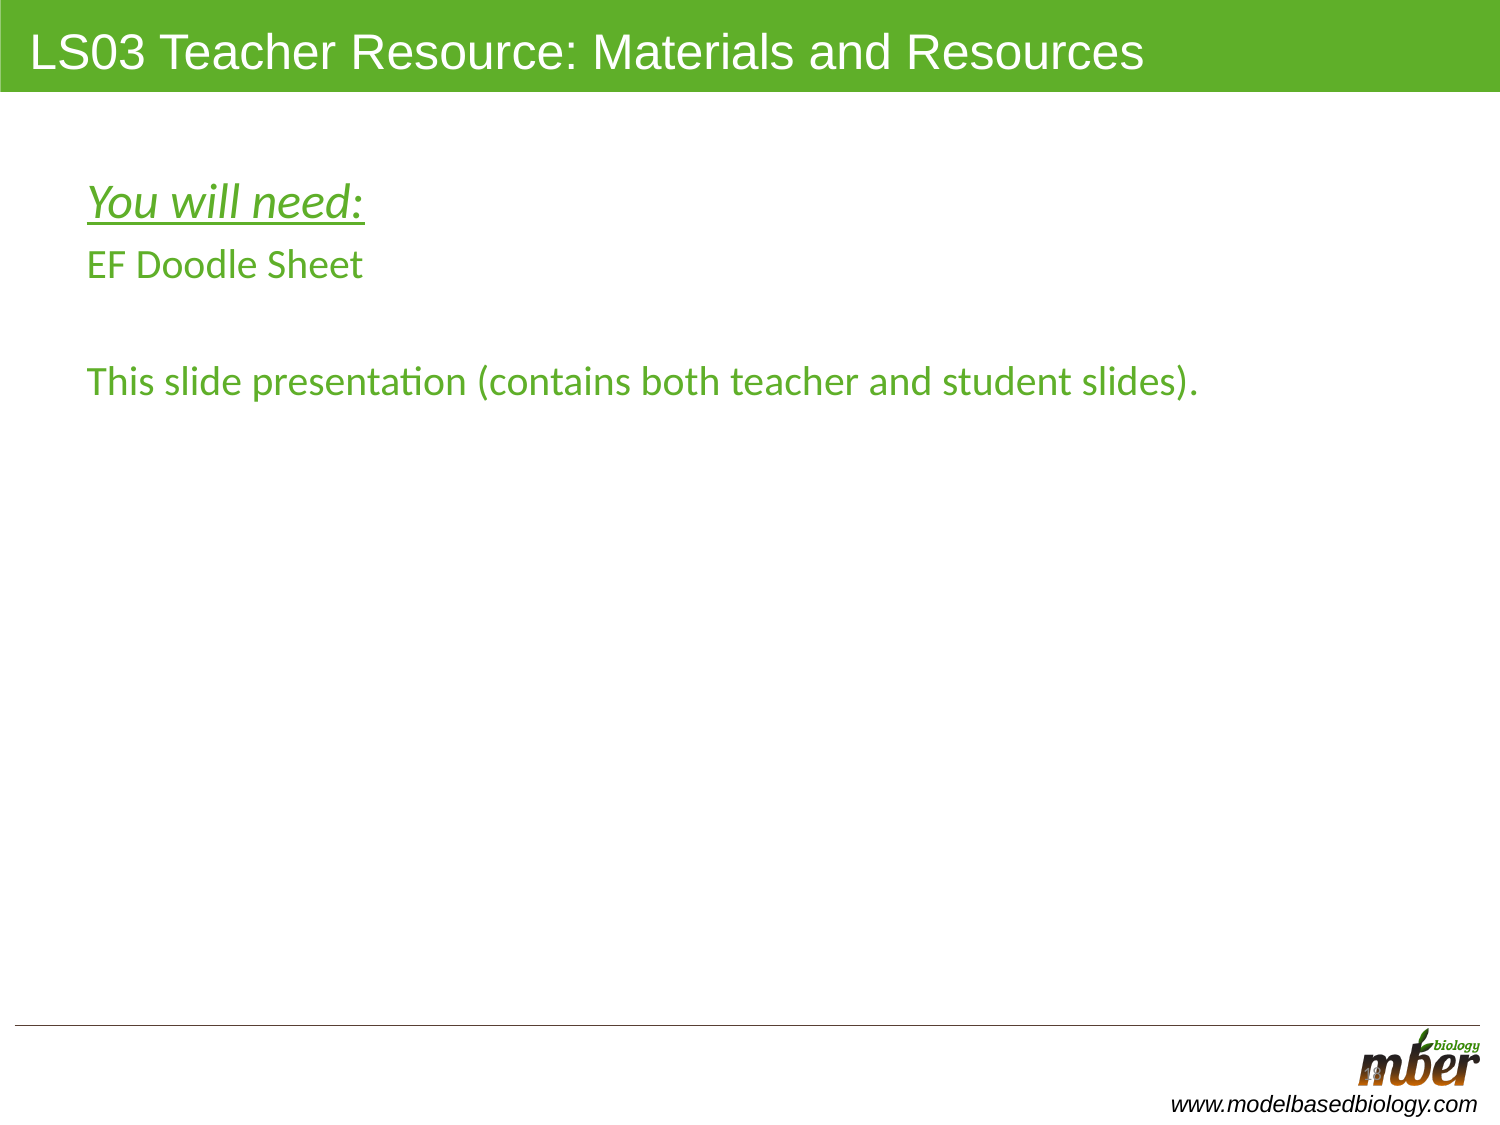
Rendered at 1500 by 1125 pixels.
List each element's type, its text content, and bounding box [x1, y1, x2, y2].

text_box You will need: EF Doodle Sheet This slide presentation (contains both teacher and student slides). [71, 161, 1422, 1043]
slide_number 18 [1059, 1043, 1397, 1103]
title LS03 Teacher Resource: Materials and Resources [14, 11, 1480, 89]
picture [1397, 1028, 1480, 1086]
